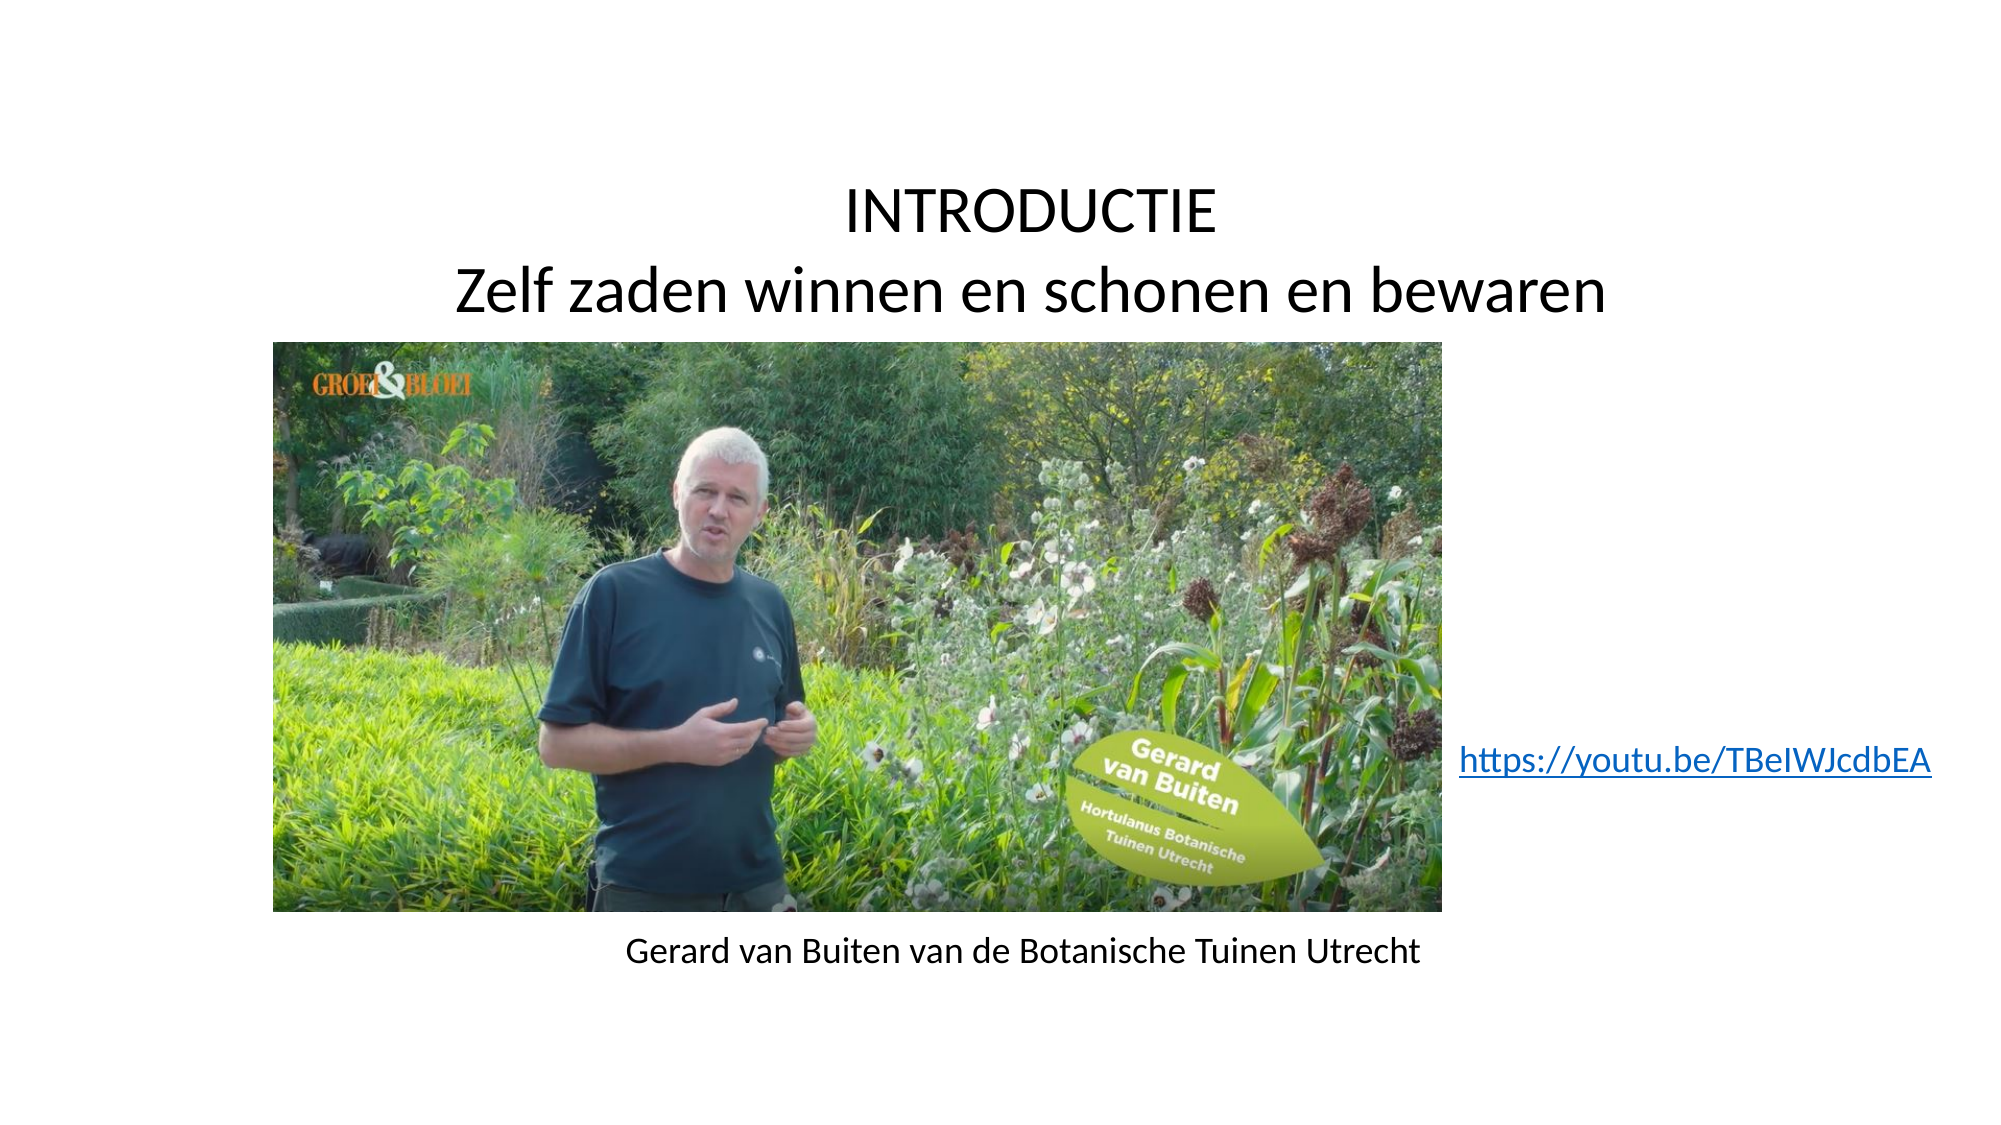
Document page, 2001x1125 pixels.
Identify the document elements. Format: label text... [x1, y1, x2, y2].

text_box INTRODUCTIE Zelf zaden winnen en schonen en bewaren [378, 158, 1685, 334]
text_box https://youtu.be/TBeIWJcdbEA [1444, 728, 1947, 788]
text_box Gerard van Buiten van de Botanische Tuinen Utrecht [610, 919, 1437, 979]
picture [273, 342, 1442, 912]
